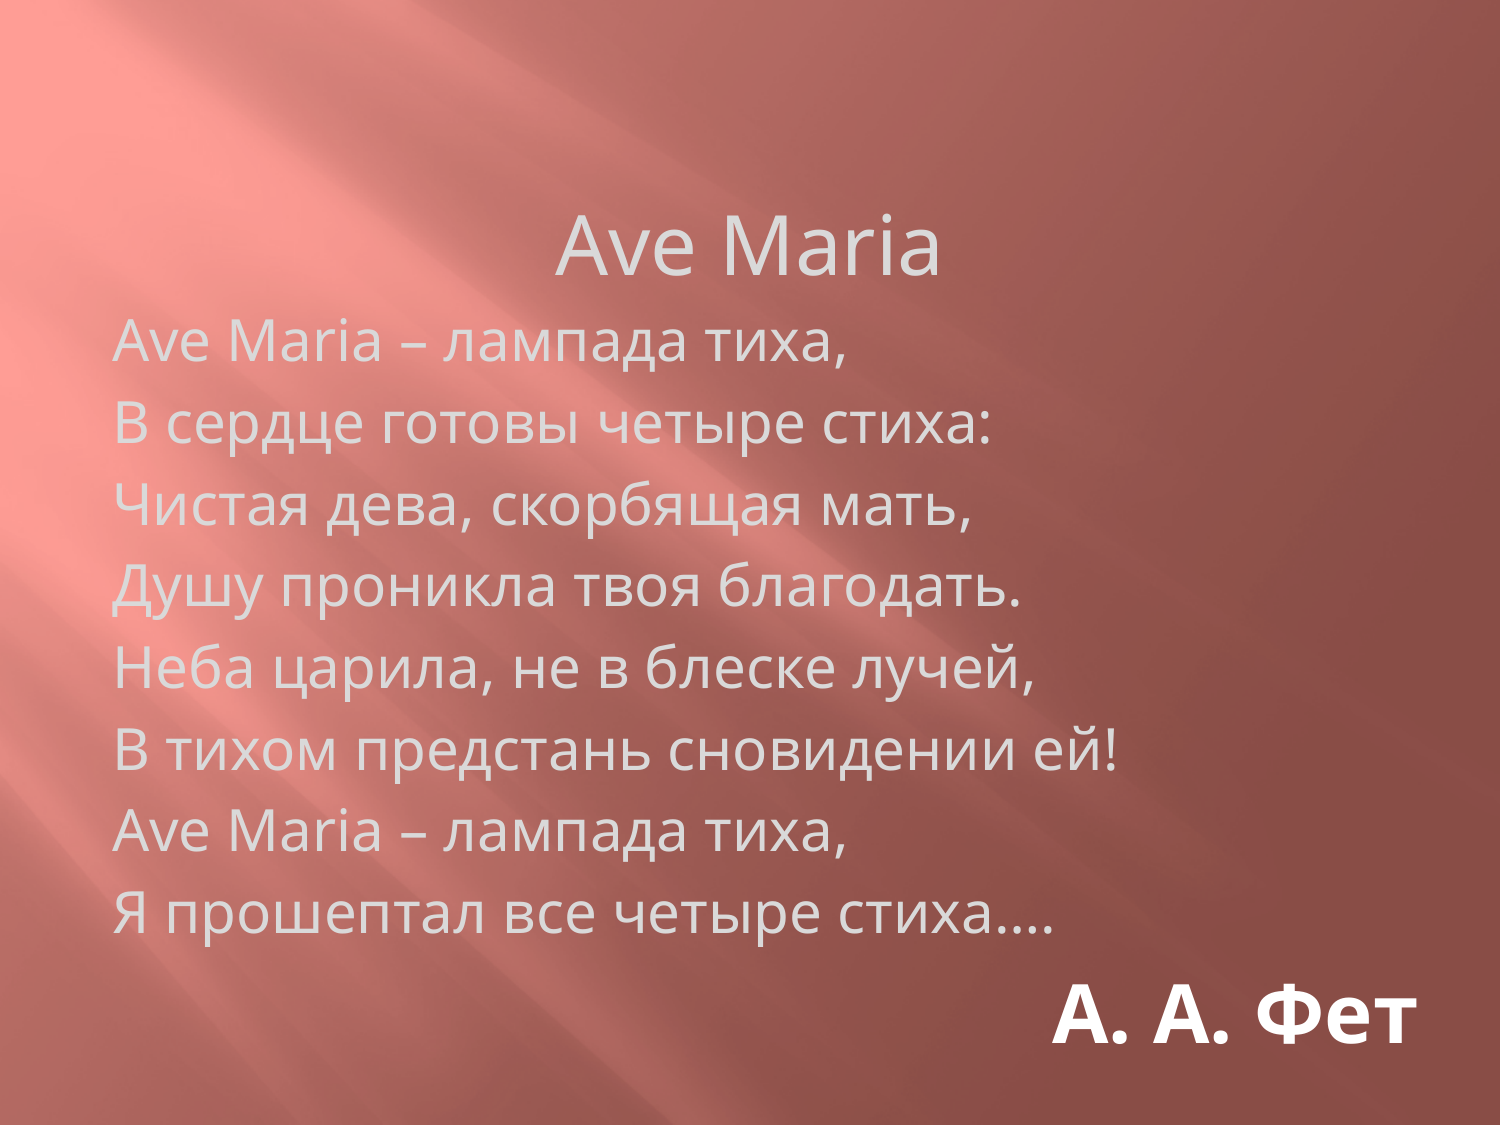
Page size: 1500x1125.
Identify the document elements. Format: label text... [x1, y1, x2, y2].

list Ave Maria Ave Maria – лампада тиха, В сердце готовы четыре стиха: Чистая дева, скорбящая мать, Душу проникла твоя благодать. Неба царила, не в блеске лучей, В тихом предстань сновидении ей! Ave Maria – лампада тиха, Я прошептал все четыре стиха…. [75, 184, 1425, 1035]
title А. А. Фет [1033, 940, 1437, 1080]
